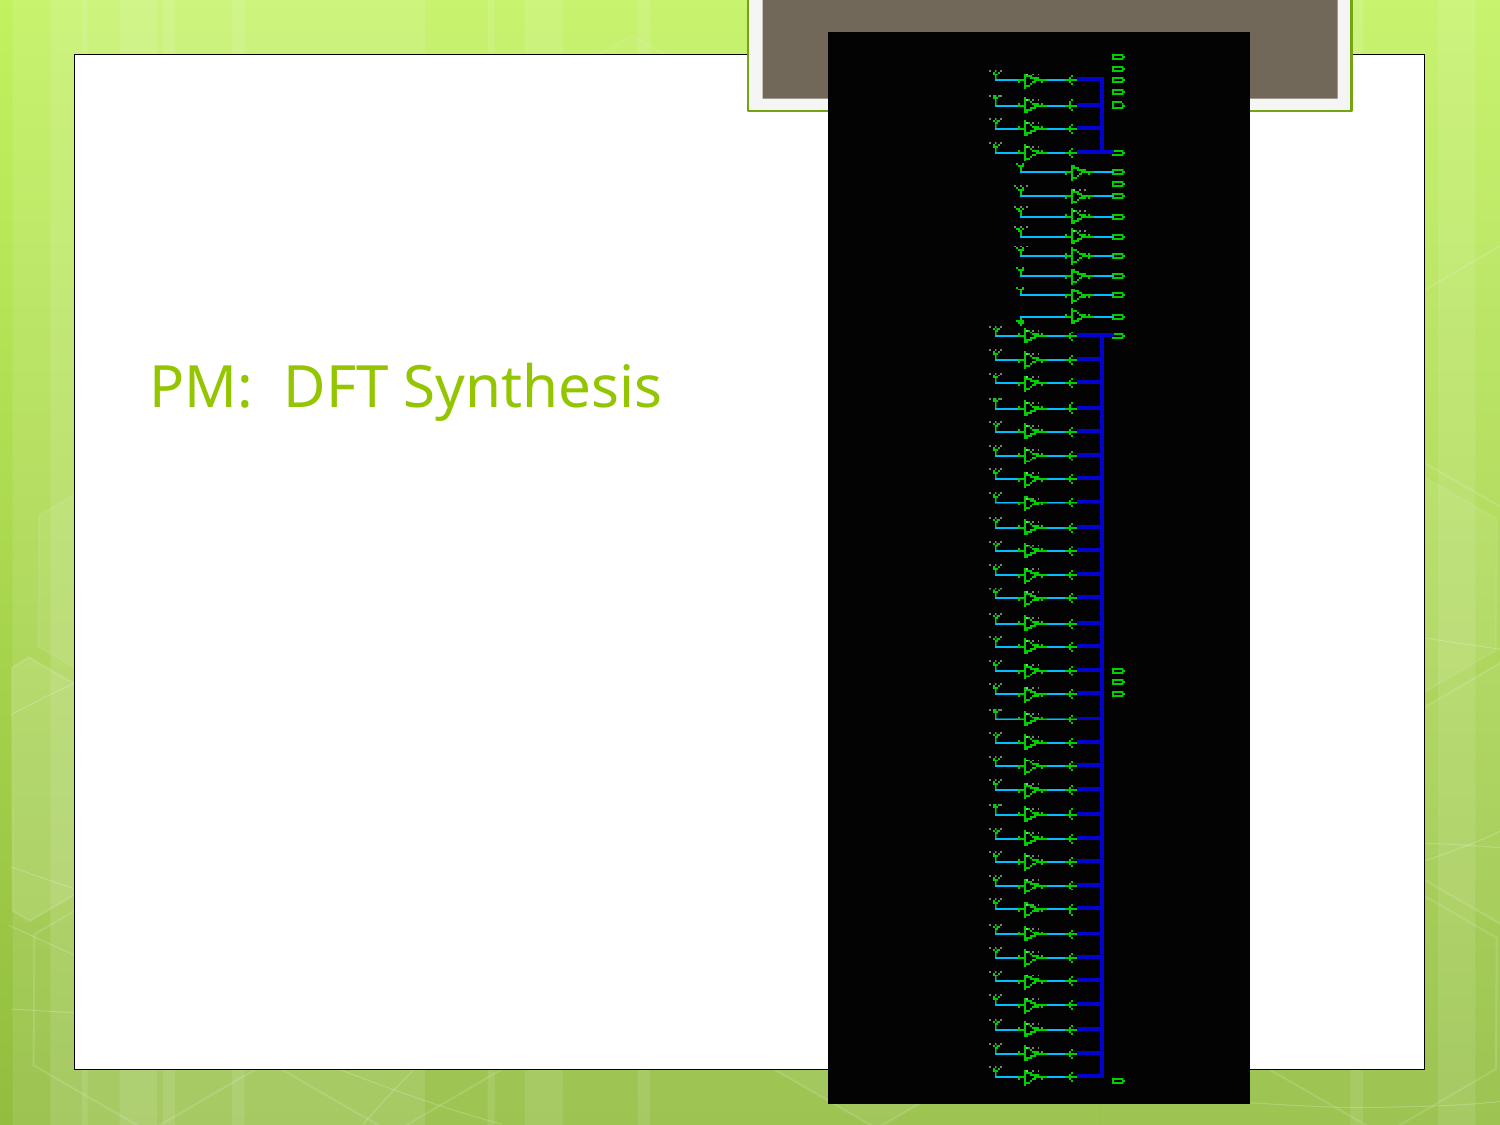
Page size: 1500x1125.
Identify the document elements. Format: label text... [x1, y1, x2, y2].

text_box PM: DFT Synthesis [134, 341, 780, 847]
picture [828, 32, 1251, 1104]
